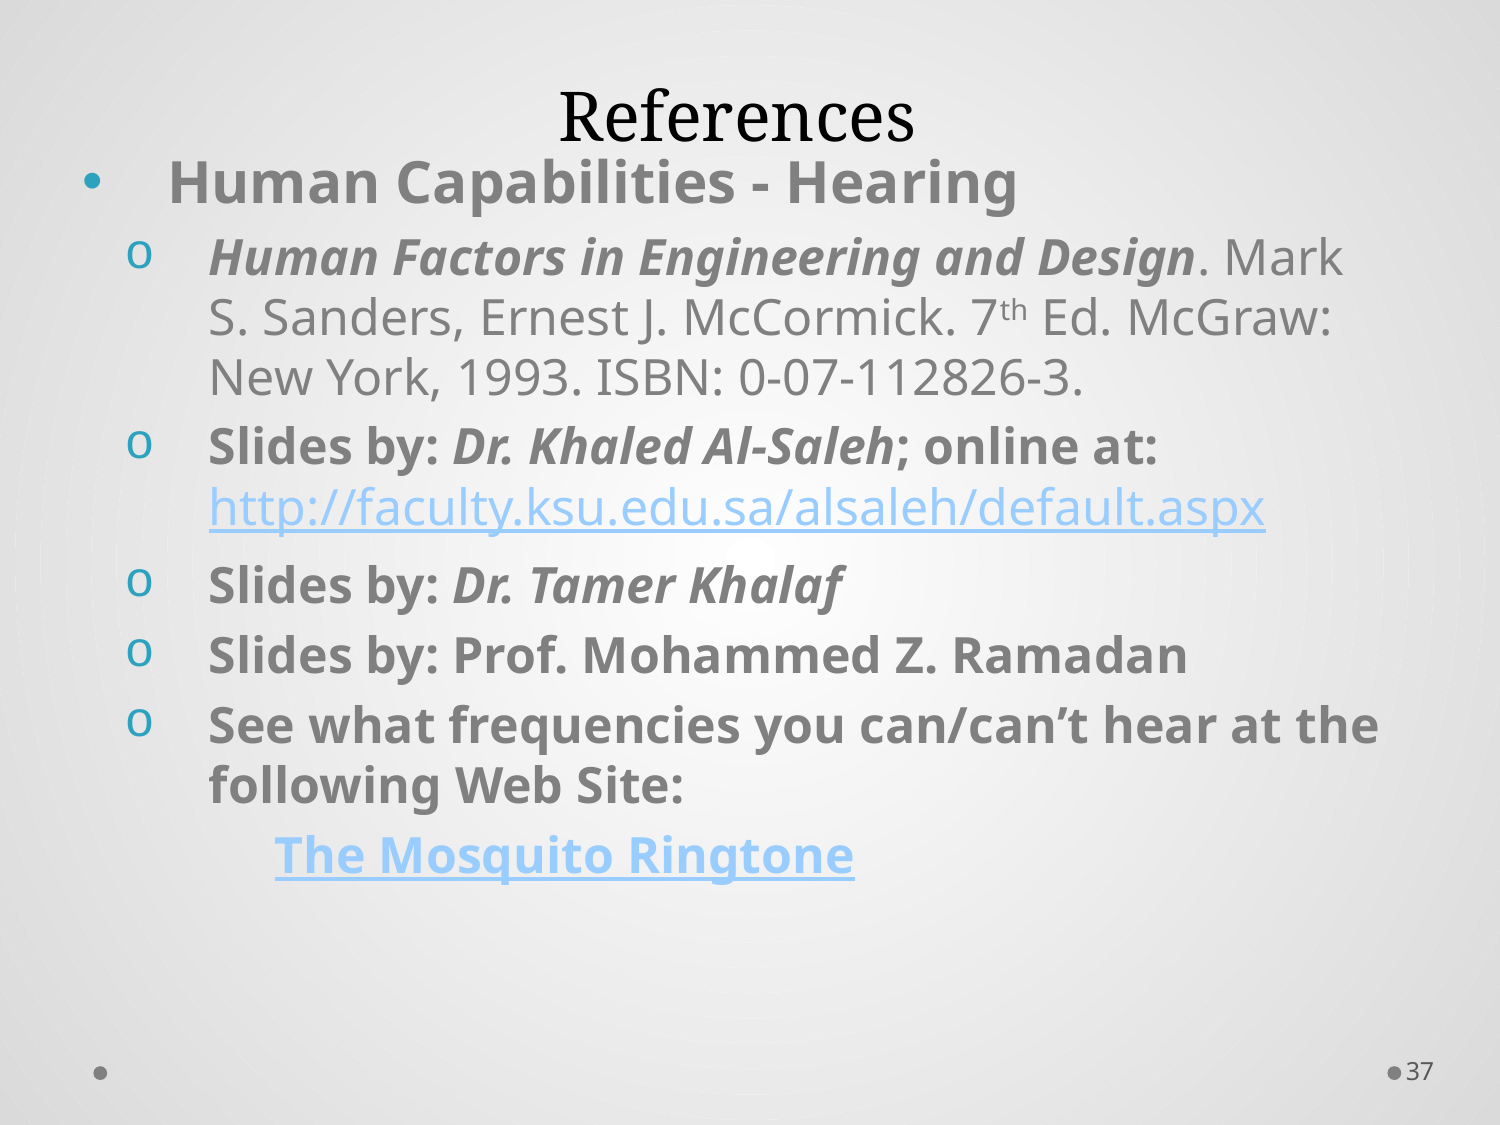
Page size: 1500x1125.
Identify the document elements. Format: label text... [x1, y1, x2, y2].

list Human Capabilities - Hearing Human Factors in Engineering and Design. Mark S. Sanders, Ernest J. McCormick. 7th Ed. McGraw: New York, 1993. ISBN: 0-07-112826-3. Slides by: Dr. Khaled Al-Saleh; online at: http://faculty.ksu.edu.sa/alsaleh/default.aspx Slides by: Dr. Tamer Khalaf Slides by: Prof. Mohammed Z. Ramadan See what frequencies you can/can’t hear at the following Web Site: The Mosquito Ringtone [50, 137, 1400, 1113]
title References [62, 62, 1413, 163]
slide_number 37 [1401, 1042, 1494, 1103]
